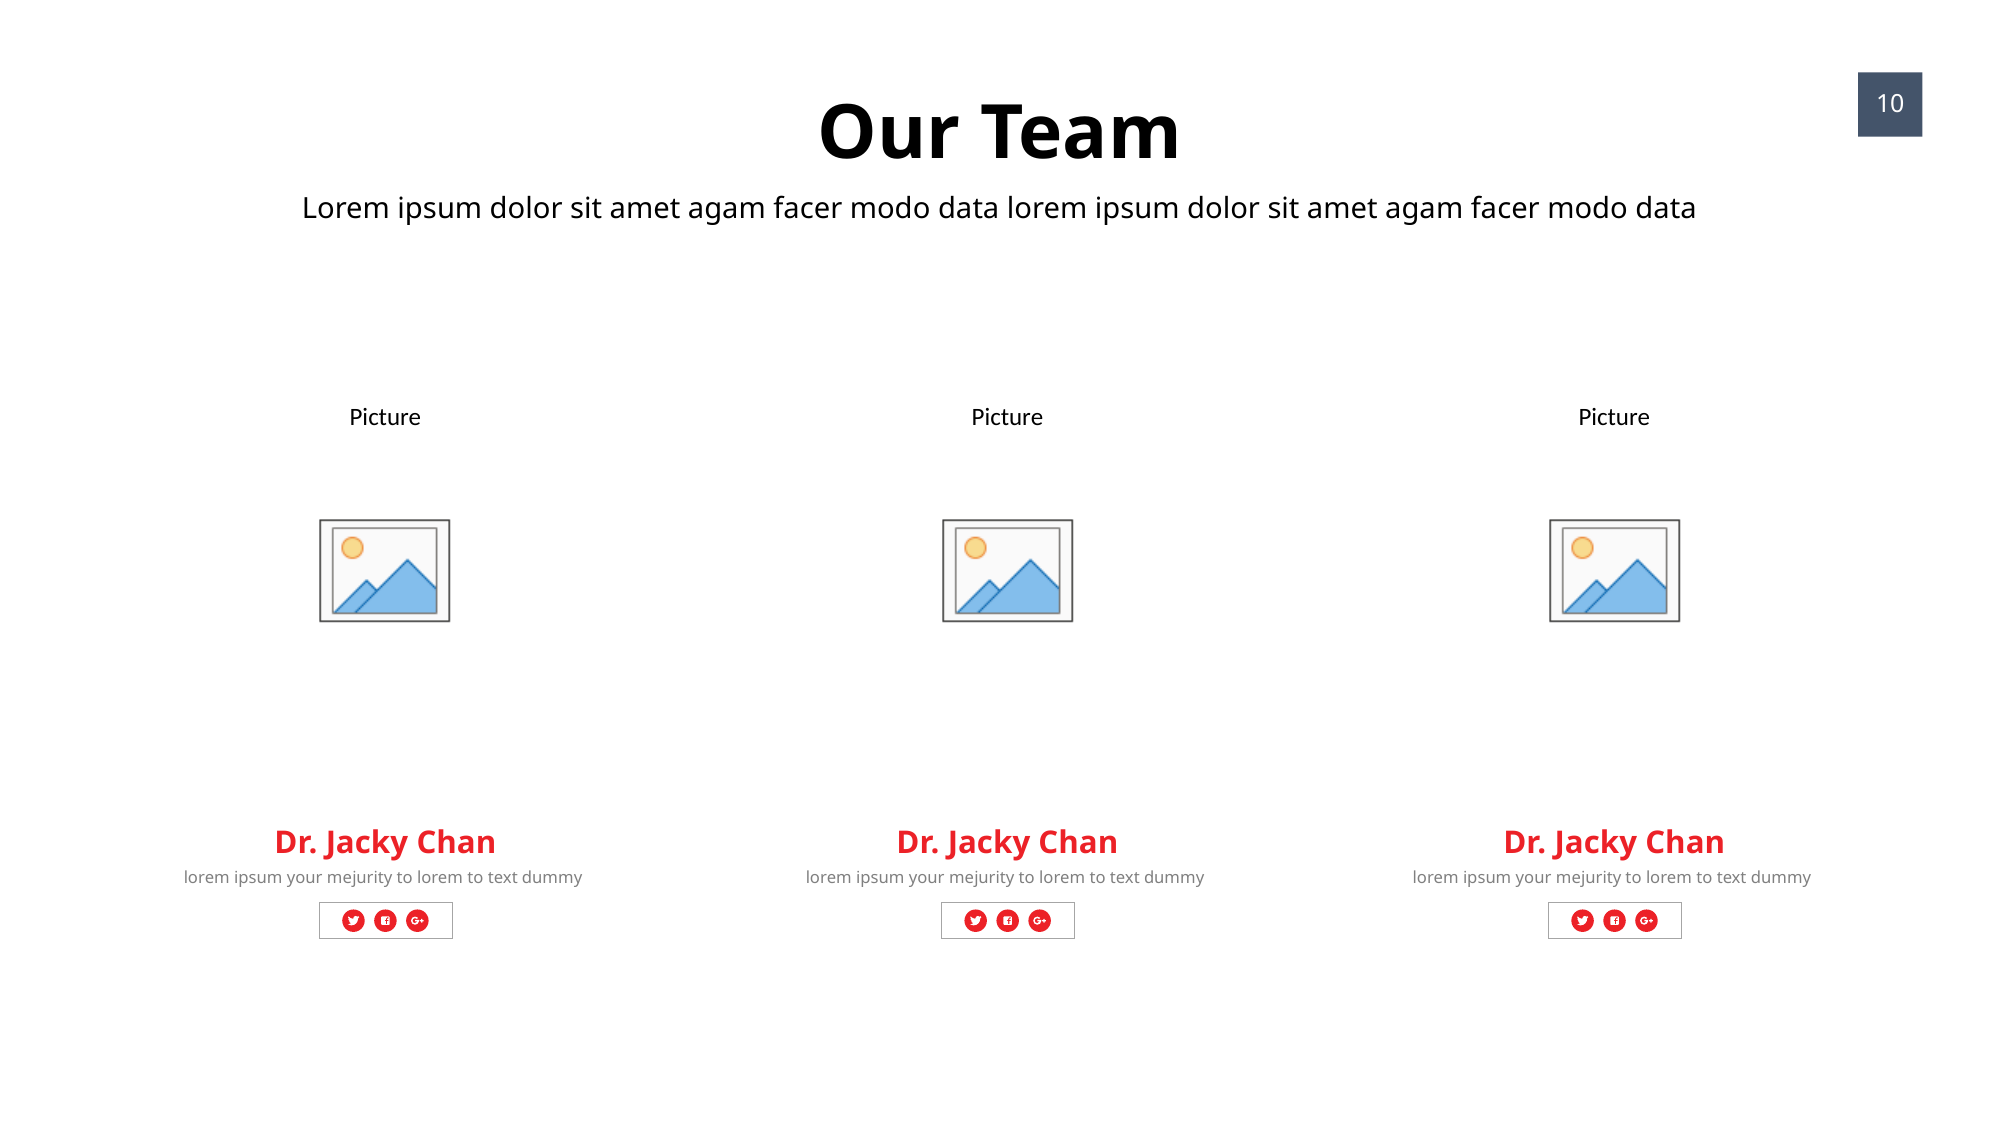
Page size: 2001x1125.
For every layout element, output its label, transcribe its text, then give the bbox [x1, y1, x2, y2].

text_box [805, 814, 1210, 939]
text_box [183, 814, 588, 939]
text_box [1412, 814, 1817, 939]
text_box Lorem ipsum dolor sit amet agam facer modo data lorem ipsum dolor sit amet agam facer modo data [137, 186, 1863, 227]
picture [1408, 393, 1821, 749]
picture [801, 393, 1214, 749]
picture [179, 393, 592, 749]
slide_number 10 [1863, 78, 1927, 130]
text_box Our Team [137, 78, 1863, 186]
